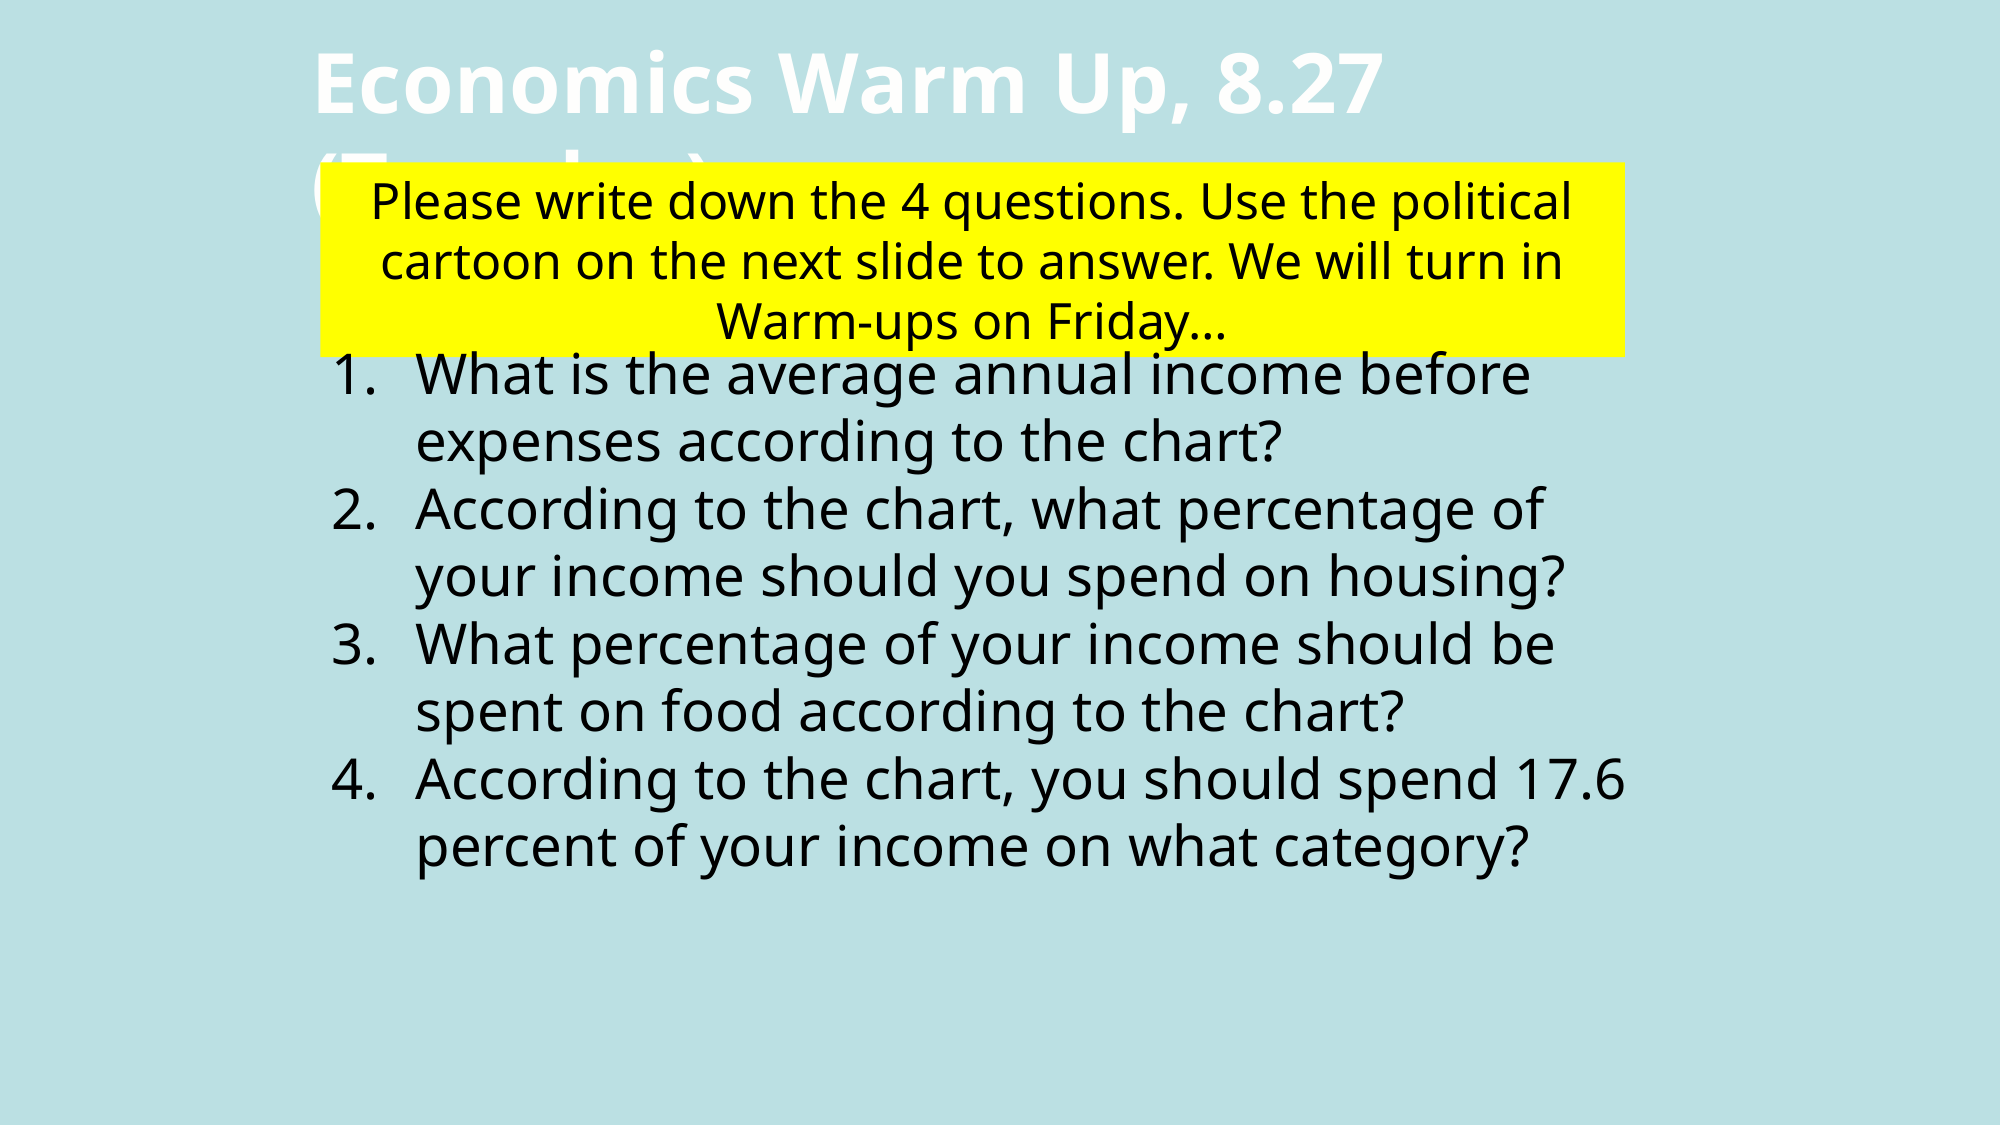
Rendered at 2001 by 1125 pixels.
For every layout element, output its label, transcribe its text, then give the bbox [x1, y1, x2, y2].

text_box Please write down the 4 questions. Use the political cartoon on the next slide to answer. We will turn in Warm-ups on Friday… [320, 162, 1625, 330]
text_box Economics Warm Up, 8.27 (Tuesday) [300, 24, 1700, 237]
text_box What is the average annual income before expenses according to the chart? According to the chart, what percentage of your income should you spend on housing? What percentage of your income should be spent on food according to the chart? According to the chart, you should spend 17.6 percent of your income on what category? [316, 330, 1684, 886]
